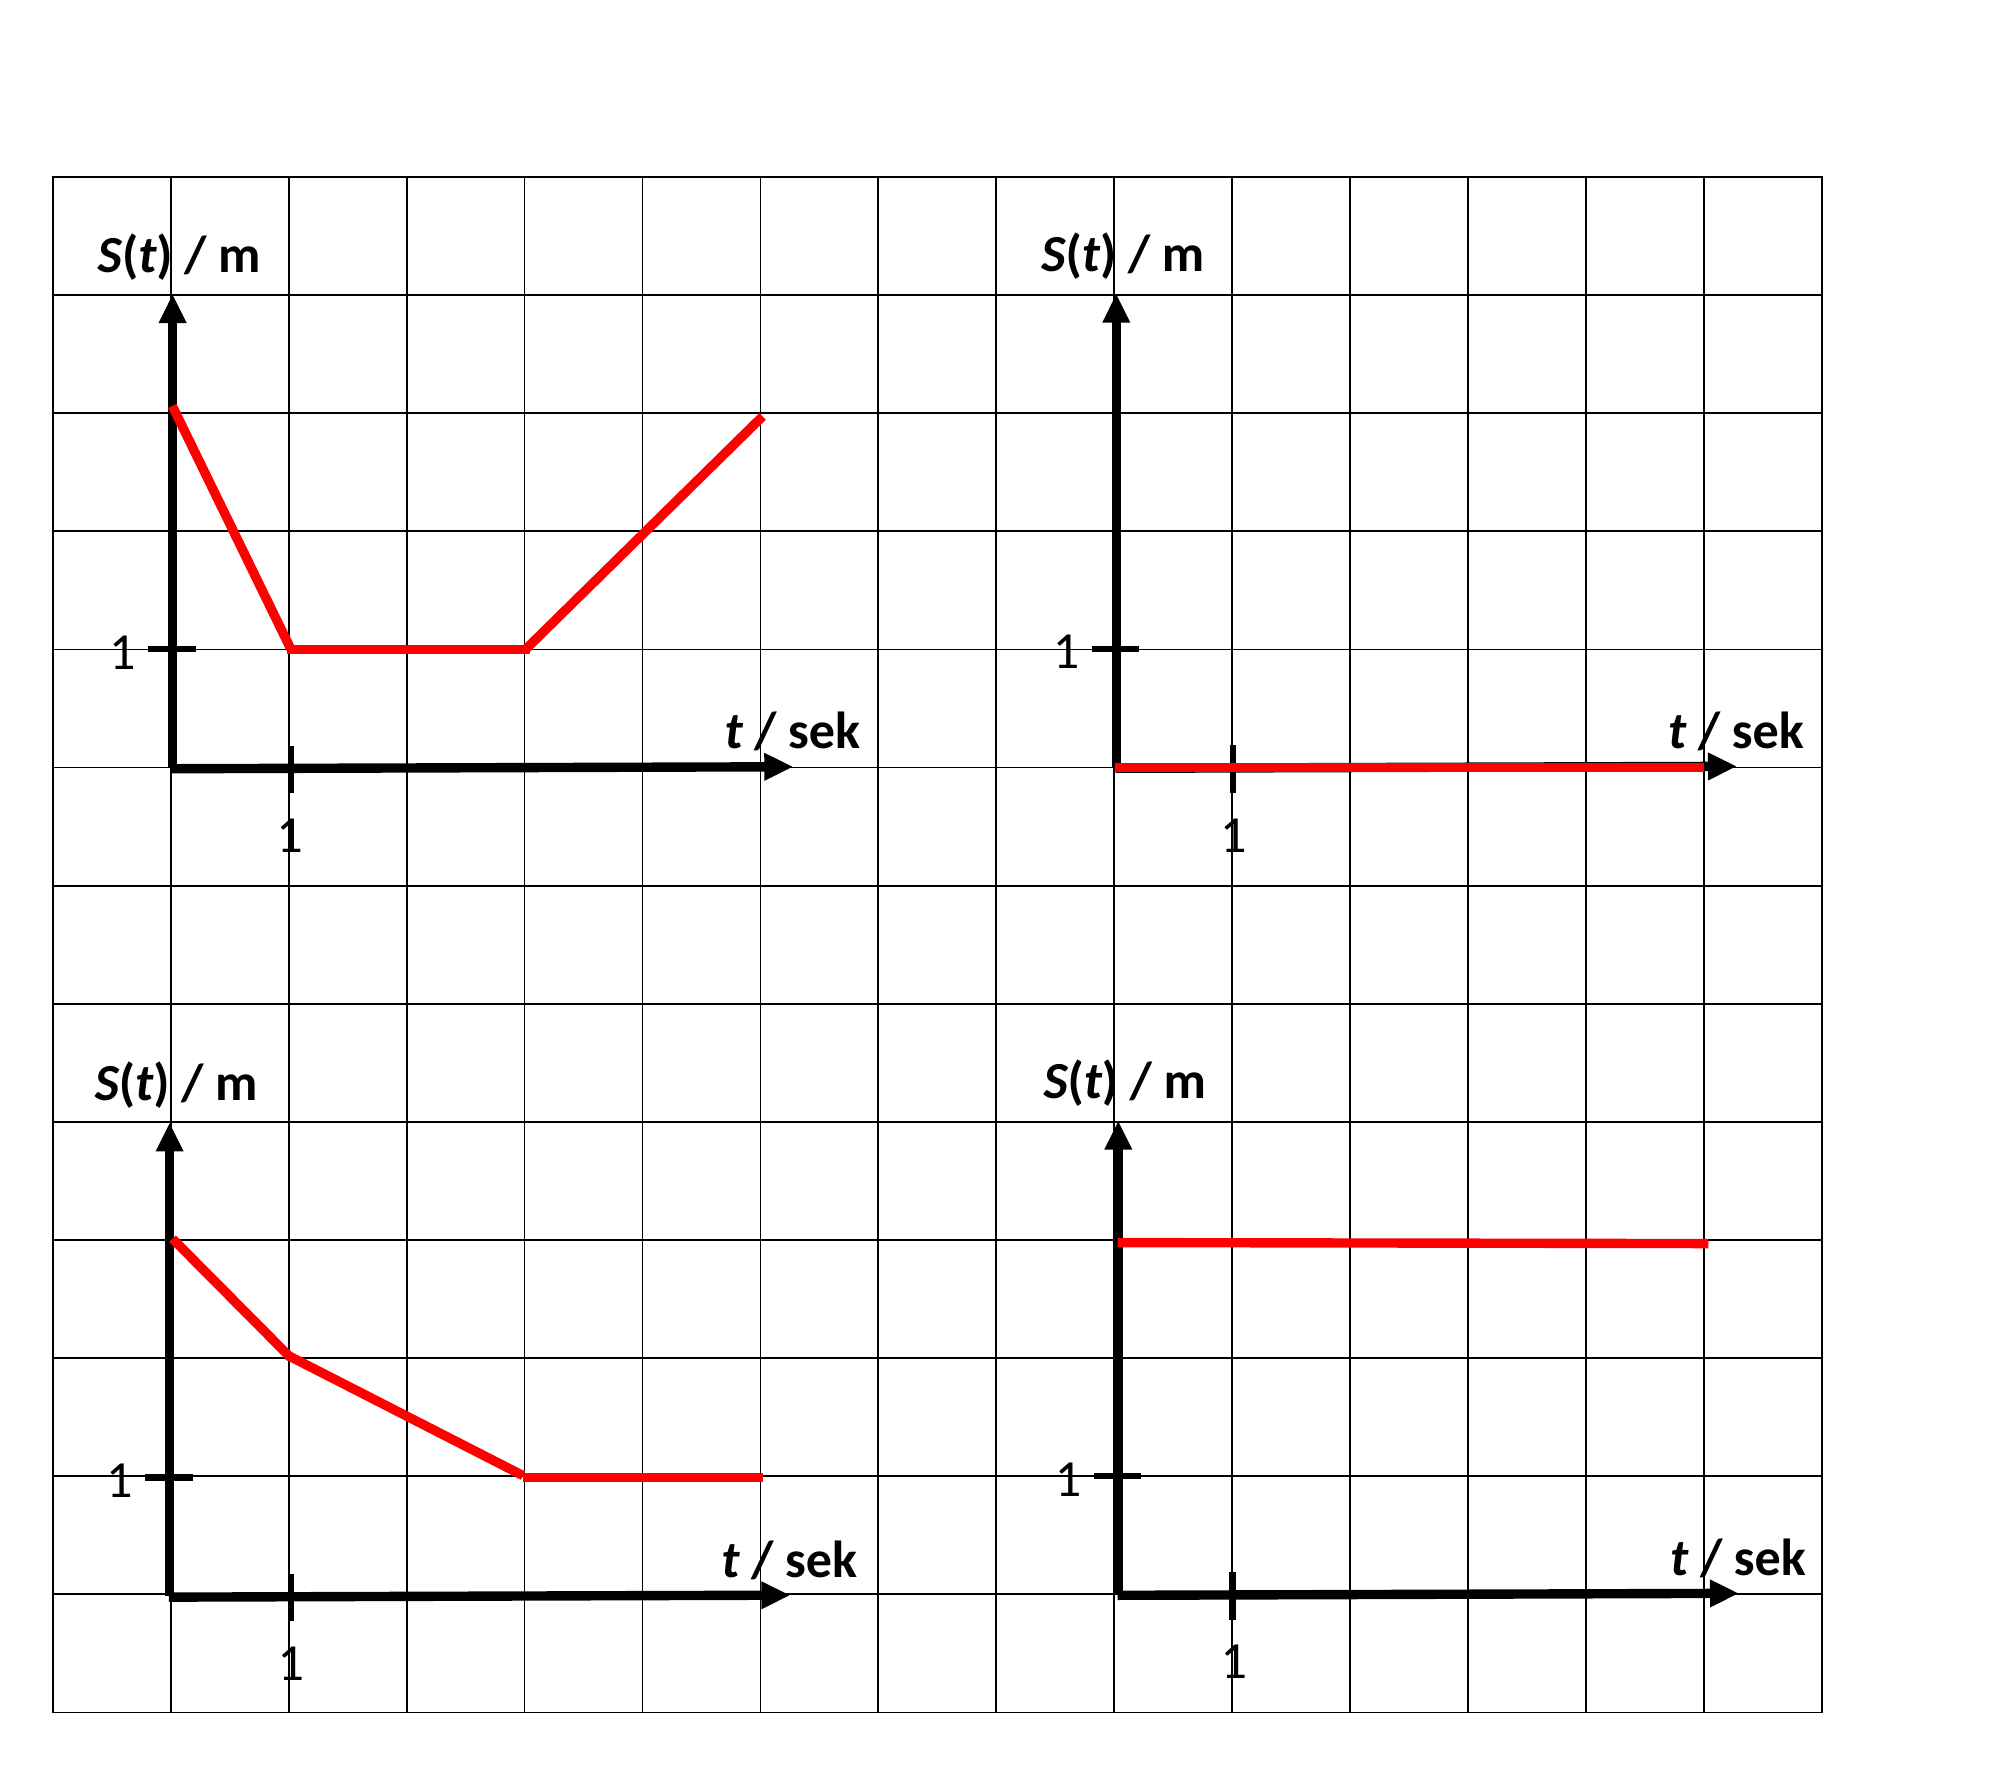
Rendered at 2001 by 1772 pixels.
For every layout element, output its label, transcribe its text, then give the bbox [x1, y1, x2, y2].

table_cell [879, 1477, 995, 1593]
table_cell [1587, 414, 1703, 530]
table_cell [1469, 1005, 1585, 1121]
table_cell [1705, 1005, 1821, 1121]
table_header [1351, 178, 1467, 294]
table_cell [997, 414, 1112, 530]
table_cell [54, 414, 168, 530]
table_cell [1705, 768, 1821, 885]
table_cell [997, 1359, 1113, 1475]
table_cell [177, 650, 288, 764]
table_cell [290, 1602, 406, 1712]
text_box t / sek [706, 1517, 873, 1596]
table_cell [1351, 414, 1467, 530]
table_cell [879, 1241, 995, 1357]
table_cell [1705, 887, 1821, 1003]
table_cell [997, 1241, 1113, 1357]
table_header [1587, 178, 1703, 294]
table_cell [290, 1123, 406, 1239]
table_cell [172, 887, 288, 1003]
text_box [286, 1354, 524, 1476]
table_cell [1469, 772, 1585, 885]
table_cell [291, 1241, 406, 1354]
table_cell [408, 1241, 524, 1354]
table_cell [1705, 296, 1821, 412]
table_cell [174, 296, 288, 405]
table_cell [997, 768, 1113, 885]
table_cell [1121, 414, 1231, 530]
table_cell [1587, 1599, 1703, 1712]
text_box S(t) / m [82, 212, 276, 291]
table_cell [1469, 1477, 1585, 1589]
table_cell [879, 1005, 995, 1121]
table_cell [643, 887, 760, 1003]
table_cell [761, 650, 877, 767]
table_cell [1233, 414, 1349, 530]
table_cell [172, 774, 288, 885]
table_cell [1469, 532, 1585, 649]
table_cell [174, 1477, 288, 1592]
table_cell [643, 296, 760, 412]
table_header [1705, 178, 1821, 294]
table_cell [1233, 1248, 1349, 1357]
table_cell [1115, 1005, 1231, 1121]
text_box 1 [262, 1621, 319, 1699]
table_cell [1469, 1599, 1585, 1712]
table_header [643, 178, 760, 294]
table_cell [997, 887, 1113, 1003]
table_cell [1120, 1123, 1231, 1238]
text_box 1 [94, 609, 151, 688]
table_cell [54, 1123, 169, 1239]
table_cell [525, 1359, 642, 1473]
table_cell [1705, 1123, 1821, 1239]
table_cell [1587, 532, 1703, 649]
table_cell [761, 1005, 877, 1121]
table_cell [54, 1005, 170, 1121]
text_box 1 [1205, 1619, 1262, 1697]
table_cell [997, 296, 1113, 412]
table_cell [761, 1241, 877, 1357]
table_cell [1469, 1123, 1585, 1238]
table_cell [1233, 1600, 1349, 1712]
table_cell [1705, 650, 1821, 767]
table_cell [408, 1123, 524, 1239]
table_cell [1469, 650, 1585, 762]
table_cell [1469, 1359, 1585, 1475]
table_cell [1123, 1248, 1231, 1357]
table_cell [290, 296, 406, 412]
table_cell [643, 1241, 760, 1357]
table_cell [879, 1359, 995, 1475]
table_cell [997, 532, 1112, 649]
table_header [761, 178, 877, 294]
table_cell [174, 1359, 286, 1475]
table_cell [1351, 1477, 1467, 1589]
table_cell [172, 1005, 288, 1121]
table_cell [408, 1477, 524, 1591]
table_cell [1351, 532, 1467, 649]
table_cell [1587, 1005, 1703, 1121]
table_cell [1469, 296, 1585, 412]
table_cell [525, 1482, 642, 1591]
table_cell [1351, 772, 1467, 885]
table_cell [1705, 414, 1821, 530]
table_cell [525, 1123, 642, 1239]
table_cell [1469, 1248, 1585, 1357]
table_header [1115, 178, 1231, 294]
table_cell [879, 887, 995, 1003]
table_cell [1121, 650, 1231, 763]
table_cell [1705, 1359, 1821, 1475]
table_cell [408, 1005, 524, 1121]
table_cell [879, 296, 995, 412]
table_cell [525, 296, 642, 412]
table_cell [54, 532, 168, 649]
table_header [1469, 178, 1585, 294]
table_cell [643, 772, 760, 885]
table_cell [997, 1123, 1113, 1239]
table_cell [525, 1241, 642, 1357]
table_cell [172, 1602, 288, 1712]
table_cell [290, 1477, 406, 1592]
text_box 1 [1038, 609, 1095, 687]
table_cell [1123, 1359, 1231, 1475]
text_box 1 [1205, 792, 1262, 870]
table_cell [1587, 1359, 1703, 1475]
table_cell [1351, 1123, 1467, 1238]
table_cell [997, 1005, 1113, 1121]
table_cell [408, 296, 524, 412]
text_box 1 [91, 1438, 148, 1516]
table_cell [54, 650, 168, 767]
table_cell [1705, 532, 1821, 649]
table_cell [525, 772, 642, 885]
table_cell [1233, 1359, 1349, 1475]
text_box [526, 416, 763, 649]
table_cell [643, 1600, 760, 1712]
table_cell [997, 1477, 1113, 1593]
table_cell [291, 414, 406, 530]
table_header [997, 178, 1113, 294]
table_cell [408, 773, 524, 885]
table_cell [761, 1477, 877, 1593]
table_cell [879, 1595, 995, 1712]
table_cell [1123, 1477, 1231, 1590]
table_cell [525, 1005, 642, 1121]
table_cell [54, 887, 170, 1003]
table_cell [761, 768, 877, 885]
table_header [54, 178, 170, 294]
table_cell [408, 532, 524, 645]
table_cell [408, 414, 524, 530]
table_cell [54, 1241, 165, 1357]
table_cell [1469, 887, 1585, 1003]
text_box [172, 1238, 291, 1358]
table_cell [761, 887, 877, 1003]
table_cell [1351, 1359, 1467, 1475]
table_cell [1351, 1248, 1467, 1357]
table_cell [291, 532, 406, 645]
table_cell [1587, 1249, 1703, 1357]
table_cell [1705, 1241, 1821, 1357]
table_cell [1705, 1595, 1821, 1712]
table_cell [290, 1005, 406, 1121]
text_box t / sek [1655, 1516, 1821, 1594]
table_header [172, 178, 288, 294]
table_cell [643, 1482, 760, 1590]
table_cell [290, 887, 406, 1003]
table_cell [1115, 773, 1231, 885]
table_cell [1705, 1477, 1821, 1516]
text_box S(t) / m [1028, 1039, 1222, 1117]
table_cell [54, 1477, 165, 1593]
table_cell [1587, 1123, 1703, 1238]
table_cell [1351, 296, 1467, 412]
table_cell [643, 1359, 760, 1473]
table_cell [762, 414, 877, 530]
table_cell [1587, 772, 1703, 885]
table_cell [879, 532, 995, 649]
table_cell [1233, 887, 1349, 1003]
table_cell [763, 532, 877, 649]
table_cell [1351, 1005, 1467, 1121]
table_cell [525, 887, 642, 1003]
table_cell [1587, 887, 1703, 1003]
table_cell [1121, 532, 1231, 649]
text_box S(t) / m [80, 1041, 273, 1119]
table_header [525, 178, 642, 294]
text_box t / sek [709, 689, 876, 767]
table_cell [879, 1123, 995, 1239]
table_cell [1587, 650, 1703, 762]
table_cell [1233, 1123, 1349, 1238]
table_cell [290, 773, 406, 885]
table_cell [1118, 296, 1231, 412]
table_cell [54, 1595, 170, 1712]
table_cell [1115, 1595, 1231, 1712]
table_cell [525, 650, 642, 762]
table_cell [1351, 887, 1467, 1003]
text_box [172, 405, 291, 649]
table_cell [1115, 887, 1231, 1003]
table_cell [997, 650, 1112, 767]
table_cell [643, 1005, 760, 1121]
table_cell [1233, 532, 1349, 649]
table_cell [1351, 650, 1467, 762]
text_box t / sek [1653, 689, 1819, 767]
table_cell [525, 1601, 642, 1712]
table_cell [1351, 1599, 1467, 1712]
table_cell [172, 1123, 288, 1238]
text_box 1 [1040, 1436, 1097, 1514]
table_cell [1233, 650, 1349, 763]
table_cell [408, 887, 524, 1003]
table_cell [1587, 296, 1703, 412]
table_header [879, 178, 995, 294]
table_cell [290, 654, 406, 763]
table_cell [761, 1595, 877, 1712]
table_cell [408, 654, 524, 763]
table_cell [1233, 773, 1349, 885]
table_cell [879, 650, 995, 767]
text_box 1 [261, 792, 318, 871]
table_cell [643, 1123, 760, 1239]
table_cell [879, 768, 995, 885]
table_cell [54, 1359, 165, 1475]
table_header [408, 178, 524, 294]
table_cell [1233, 1005, 1349, 1121]
table_header [1233, 178, 1349, 294]
table_cell [54, 296, 170, 412]
table_cell [761, 1359, 877, 1475]
table_cell [1587, 1477, 1703, 1589]
table_cell [761, 296, 877, 412]
table_cell [643, 650, 760, 762]
table_cell [54, 768, 170, 885]
table_header [290, 178, 406, 294]
table_cell [761, 1123, 877, 1239]
table_cell [408, 1601, 524, 1712]
table_cell [997, 1595, 1113, 1712]
table_cell [1233, 296, 1349, 412]
table_cell [1233, 1477, 1349, 1590]
table_cell [1469, 414, 1585, 530]
table_cell [879, 414, 995, 530]
text_box S(t) / m [1026, 212, 1220, 290]
